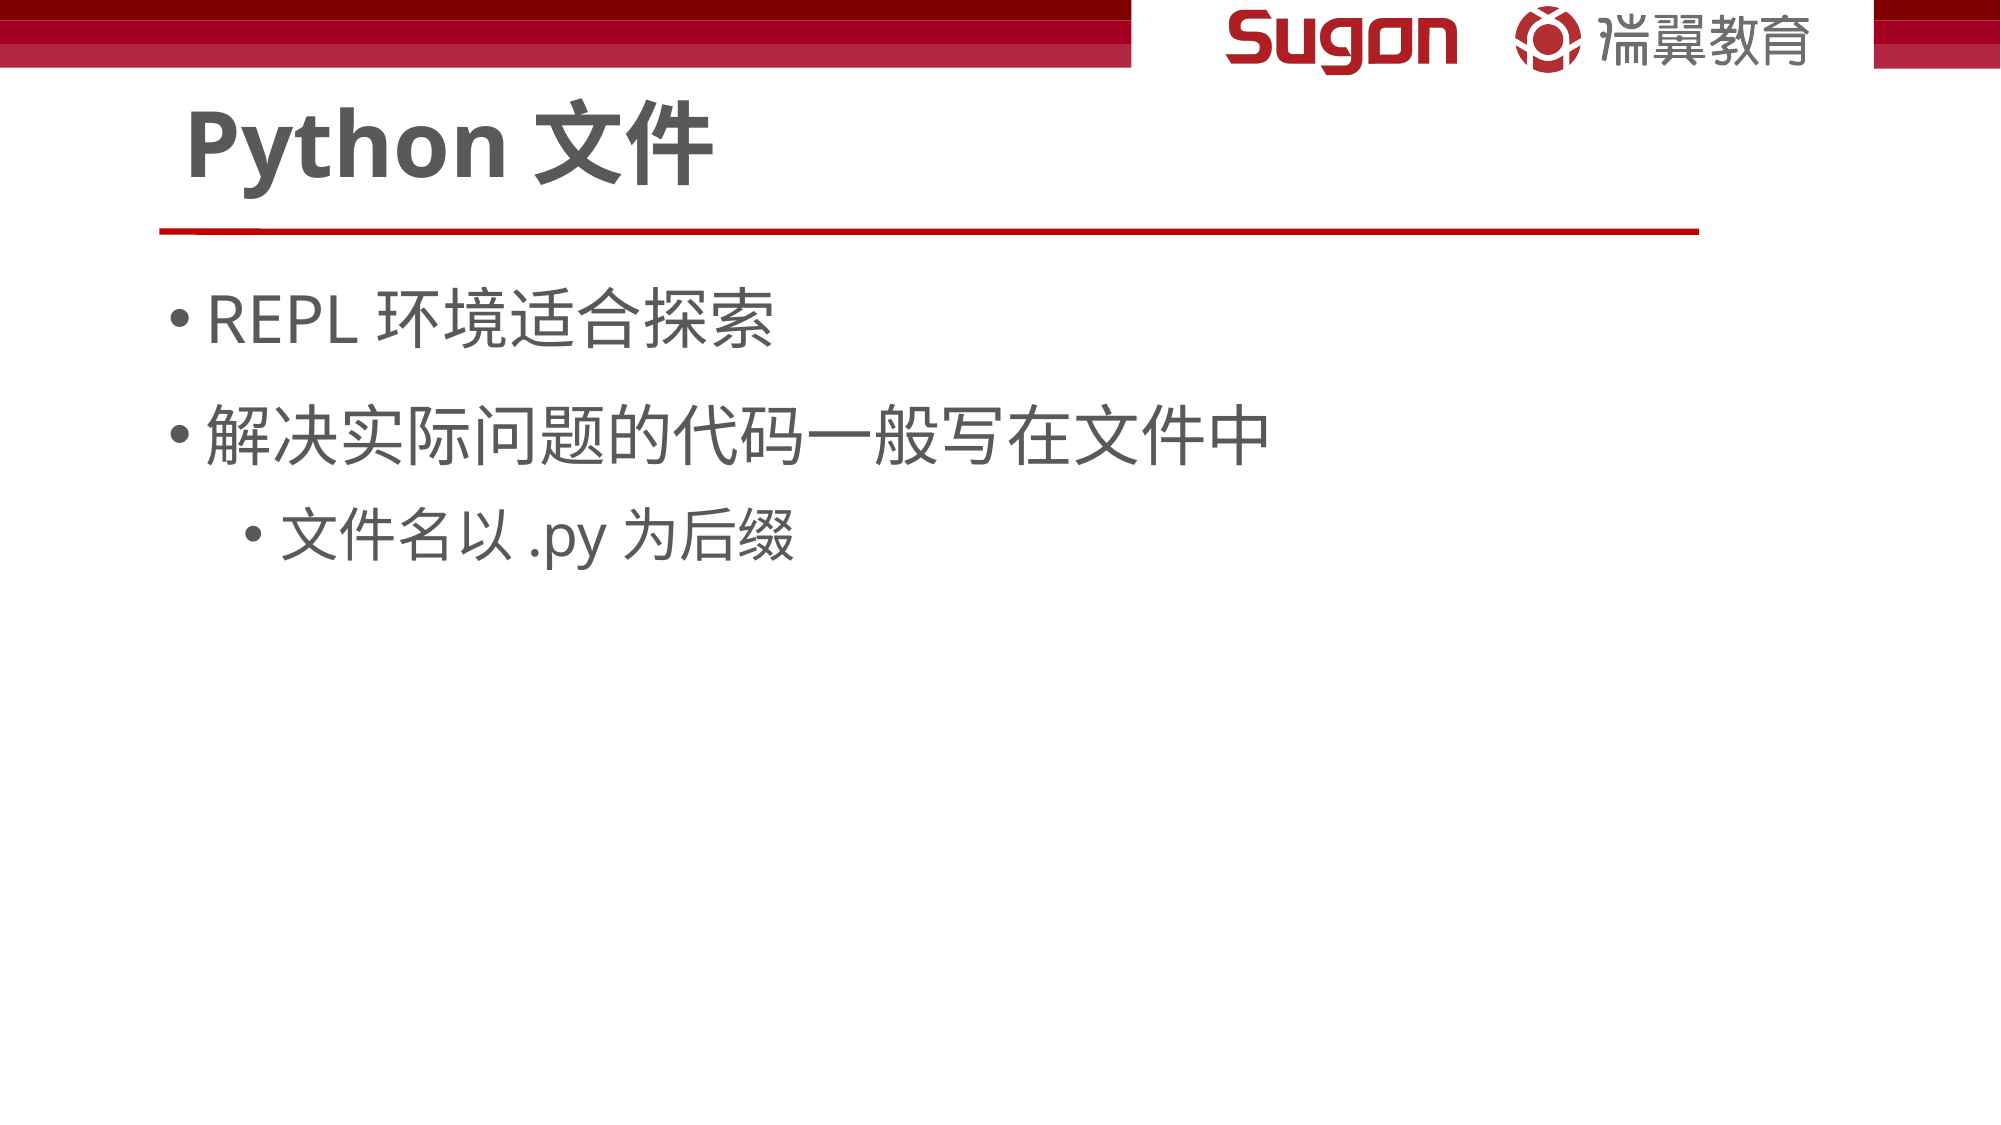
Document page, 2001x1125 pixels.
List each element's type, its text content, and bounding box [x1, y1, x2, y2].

picture [1194, 0, 1484, 91]
title Python文件 [169, 91, 1895, 214]
list REPL环境适合探索 解决实际问题的代码一般写在文件中 文件名以.py为后缀 [153, 253, 1879, 1028]
picture [1515, 6, 1809, 73]
